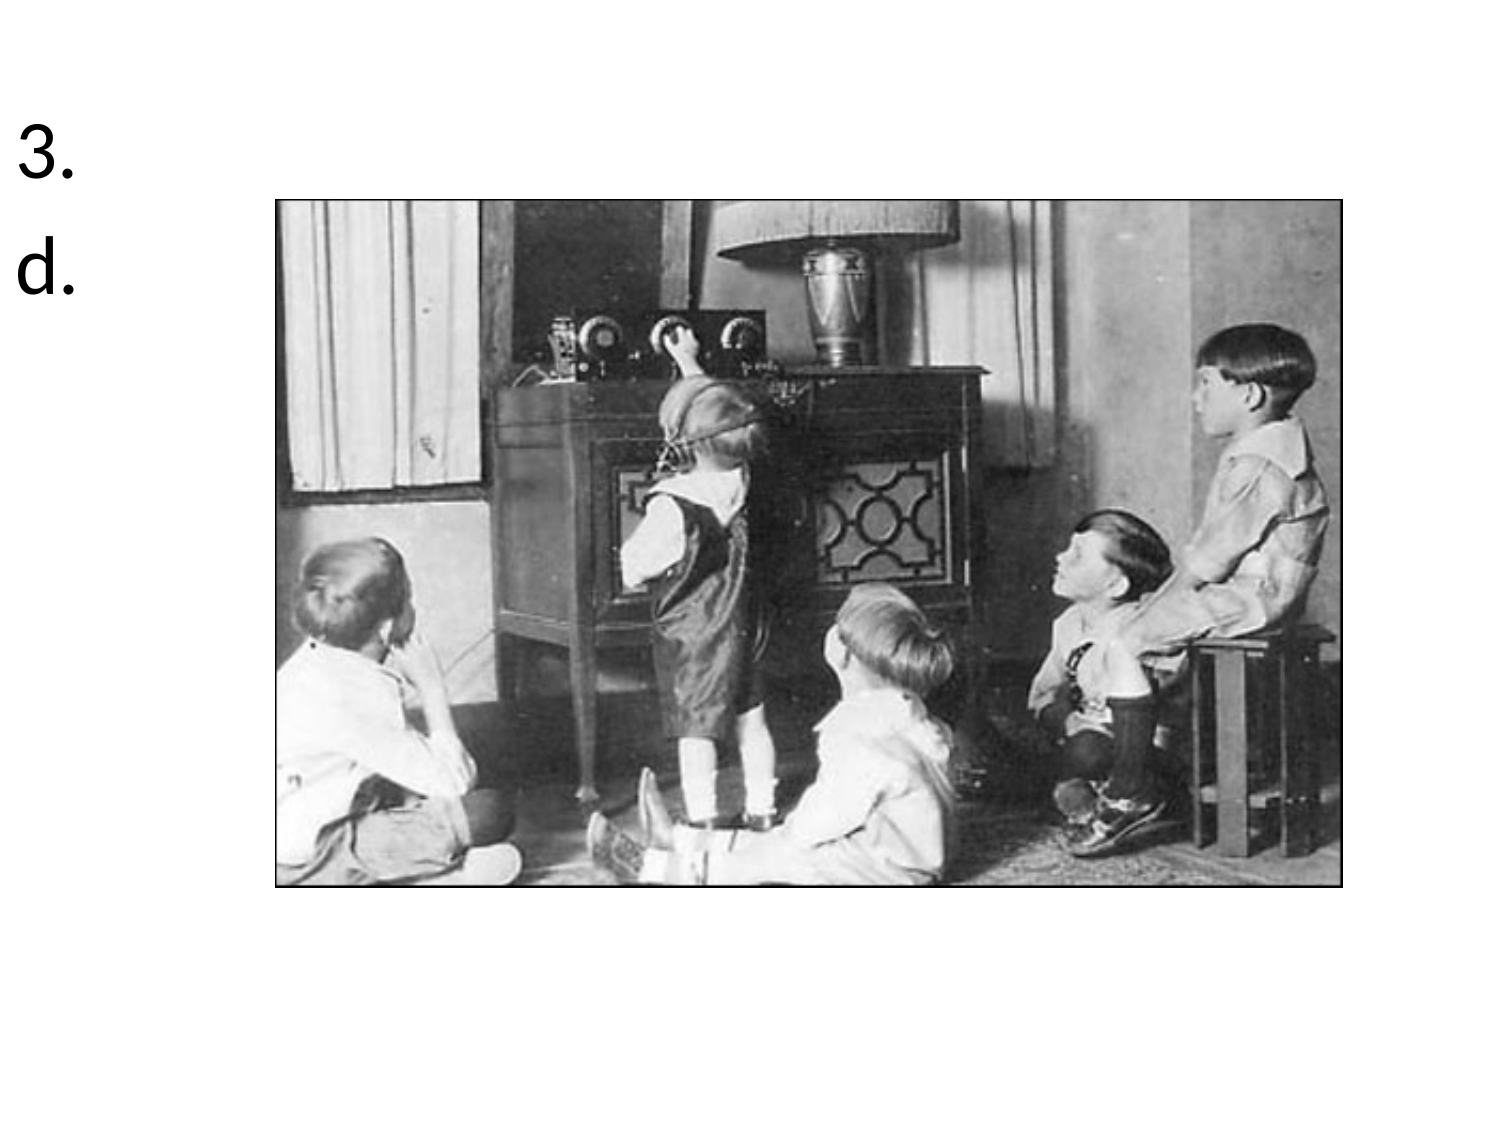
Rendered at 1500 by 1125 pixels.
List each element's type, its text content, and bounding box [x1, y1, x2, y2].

picture [274, 199, 1343, 888]
list 3. d. [0, 87, 475, 413]
